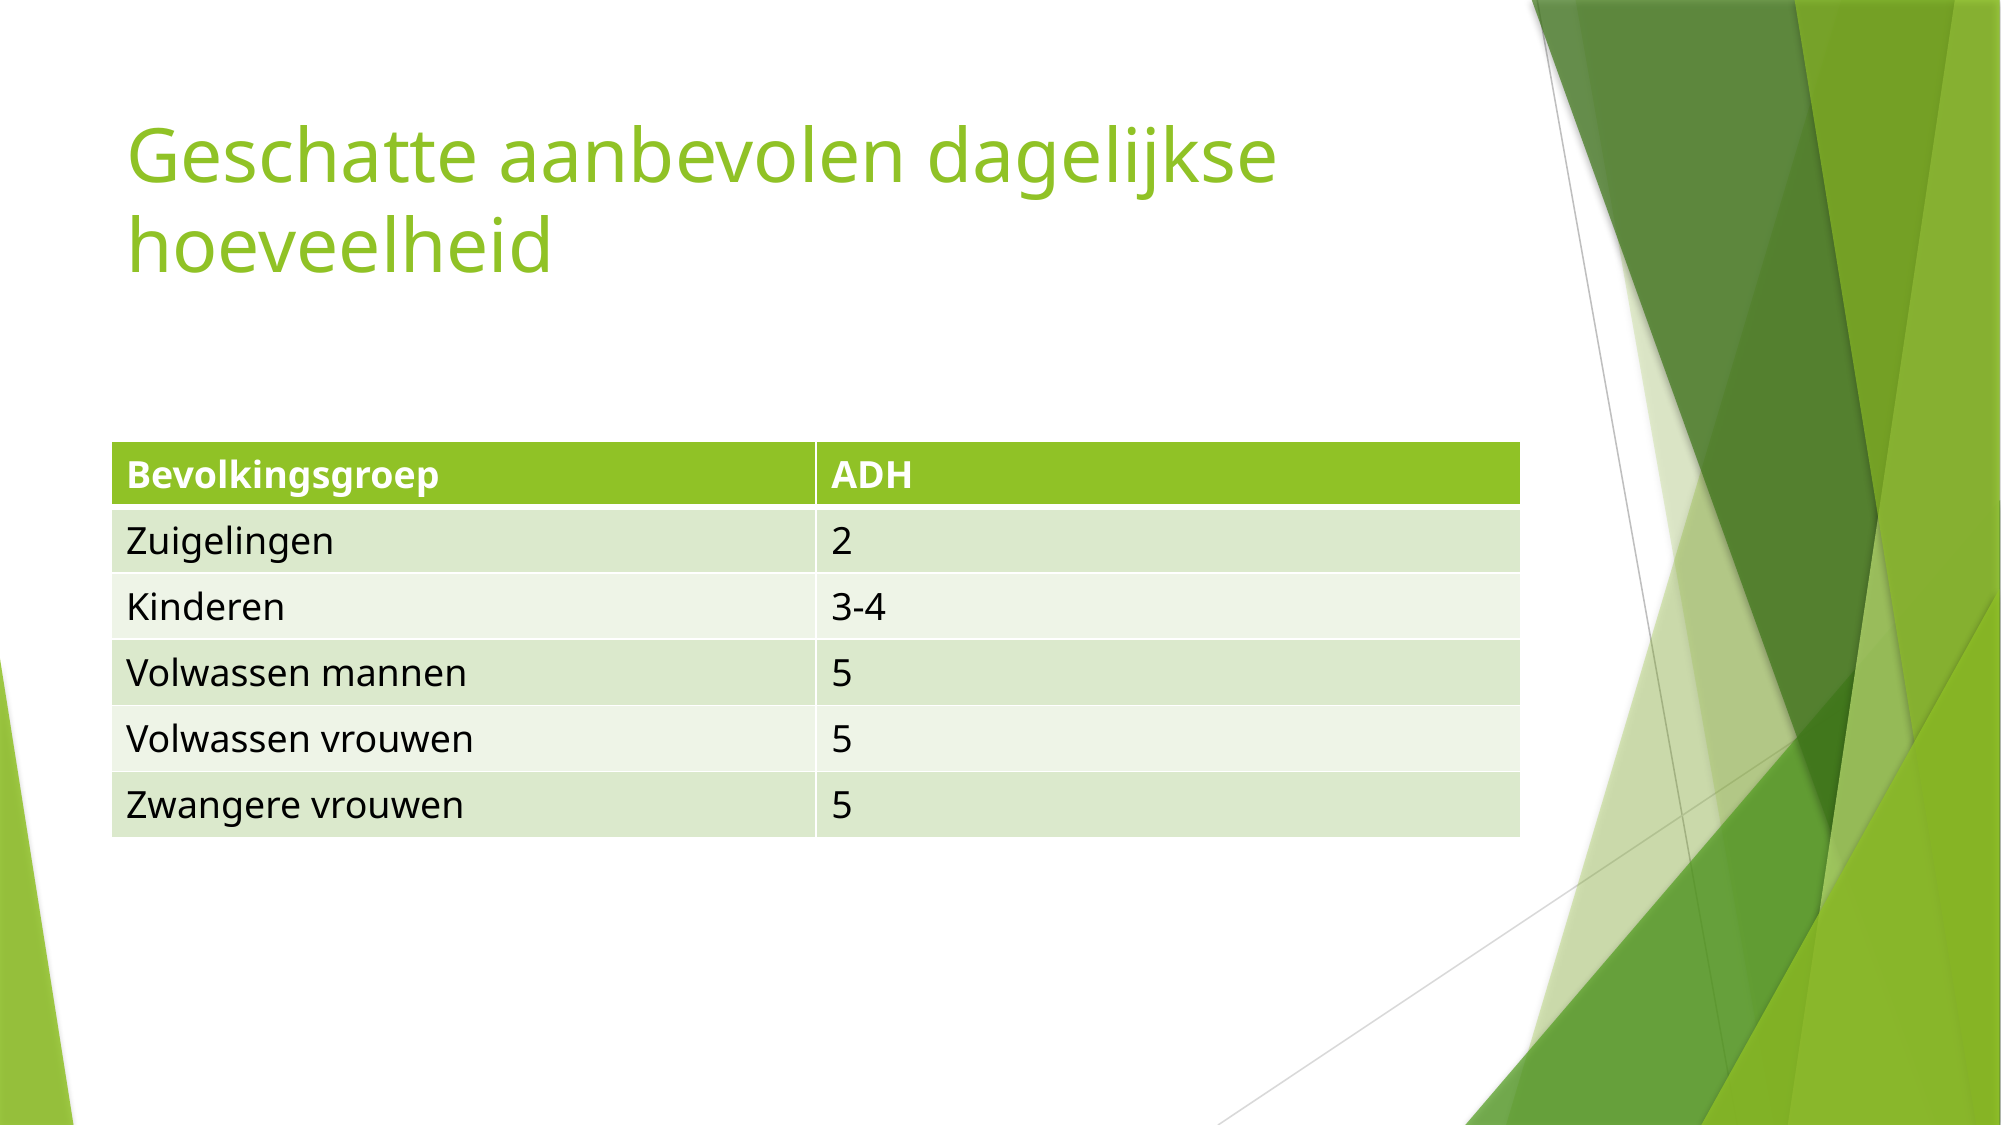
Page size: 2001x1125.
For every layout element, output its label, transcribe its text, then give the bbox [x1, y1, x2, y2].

table_cell 5 [817, 706, 1520, 771]
table_cell 5 [817, 772, 1520, 837]
table_cell Kinderen [112, 574, 815, 638]
table_header Bevolkingsgroep [112, 442, 815, 504]
table_cell Zuigelingen [112, 510, 815, 572]
table_cell 5 [817, 640, 1520, 705]
table_cell Volwassen vrouwen [112, 706, 815, 771]
title Geschatte aanbevolen dagelijkse hoeveelheid [111, 99, 1522, 317]
table_header ADH [817, 442, 1520, 504]
table_cell Zwangere vrouwen [112, 772, 815, 837]
table_cell 2 [817, 510, 1520, 572]
table_cell Volwassen mannen [112, 640, 815, 705]
table_cell 3-4 [817, 574, 1520, 638]
